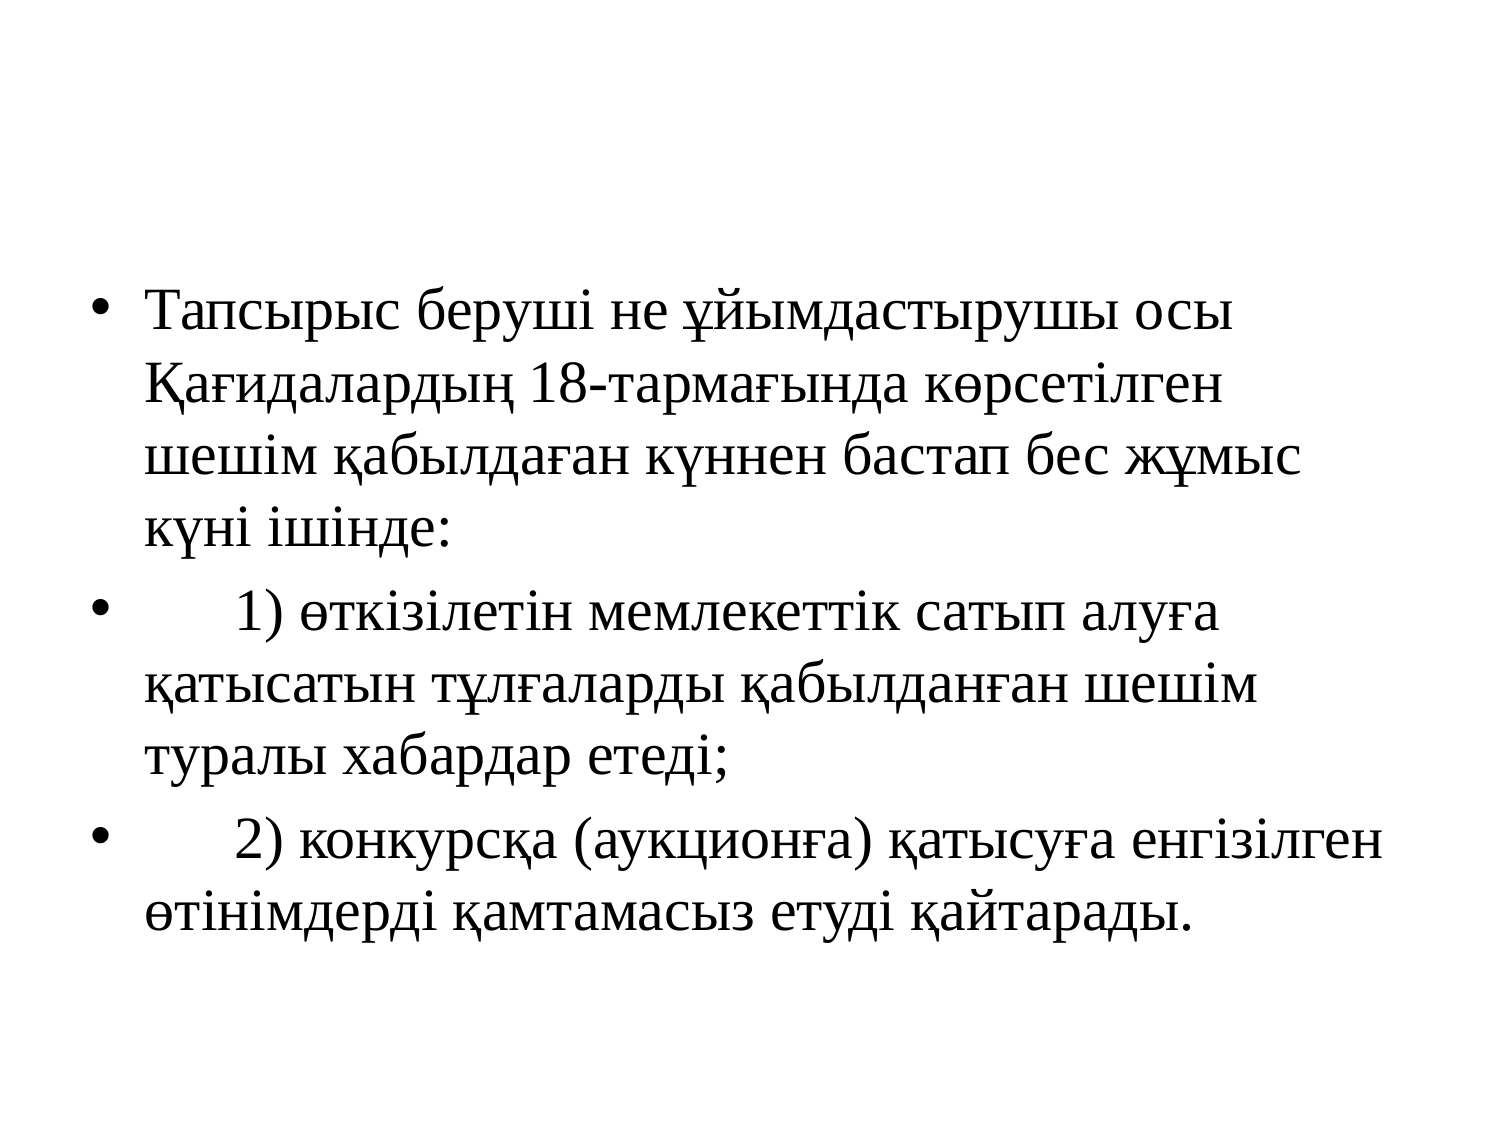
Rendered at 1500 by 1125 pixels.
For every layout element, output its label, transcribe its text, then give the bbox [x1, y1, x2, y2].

list Тапсырыс беруші не ұйымдастырушы осы Қағидалардың 18-тармағында көрсетілген шешім қабылдаған күннен бастап бес жұмыс күні ішінде: 1) өткізілетін мемлекеттік сатып алуға қатысатын тұлғаларды қабылданған шешім туралы хабардар етеді; 2) конкурсқа (аукционға) қатысуға енгізілген өтінімдерді қамтамасыз етуді қайтарады. [75, 262, 1425, 1005]
